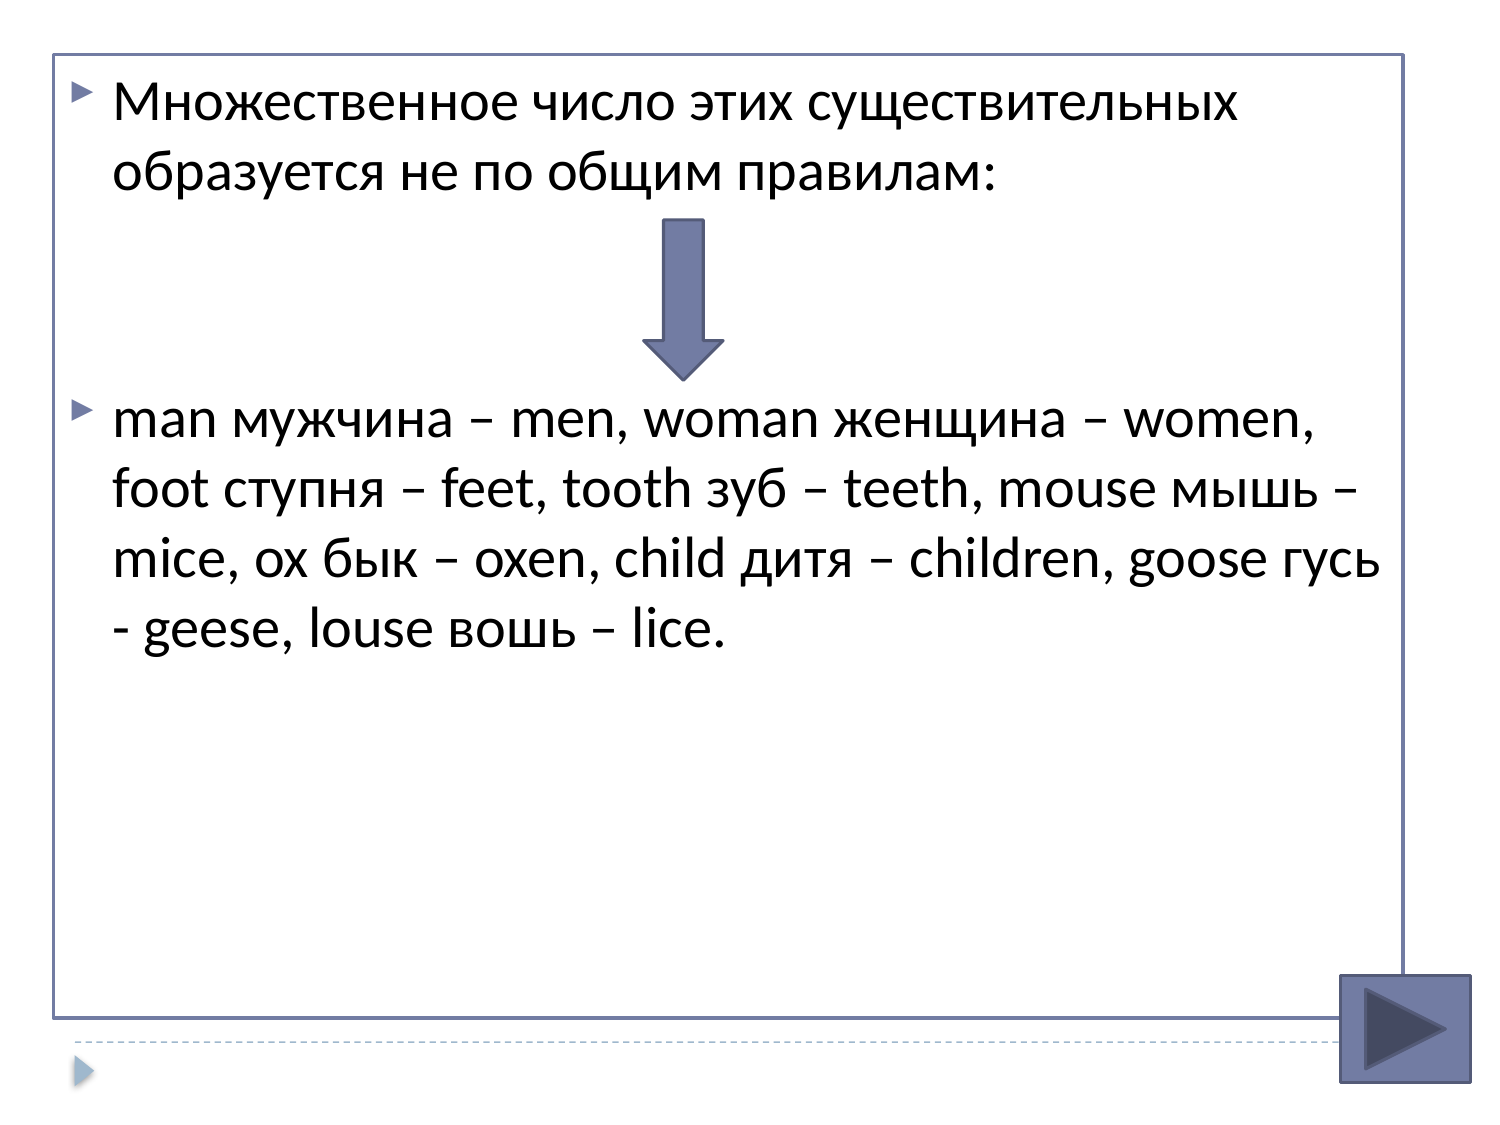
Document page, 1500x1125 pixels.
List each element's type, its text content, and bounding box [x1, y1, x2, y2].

text_box [1339, 974, 1472, 1084]
list Множественное число этих существительных образуется не по общим правилам: man мужчина – men, woman женщина – women, foot ступня – feet, tooth зуб – teeth, mouse мышь – mice, ox бык – oxen, child дитя – children, goose гусь - geese, louse вошь – lice. [52, 53, 1405, 1020]
text_box [642, 218, 725, 382]
